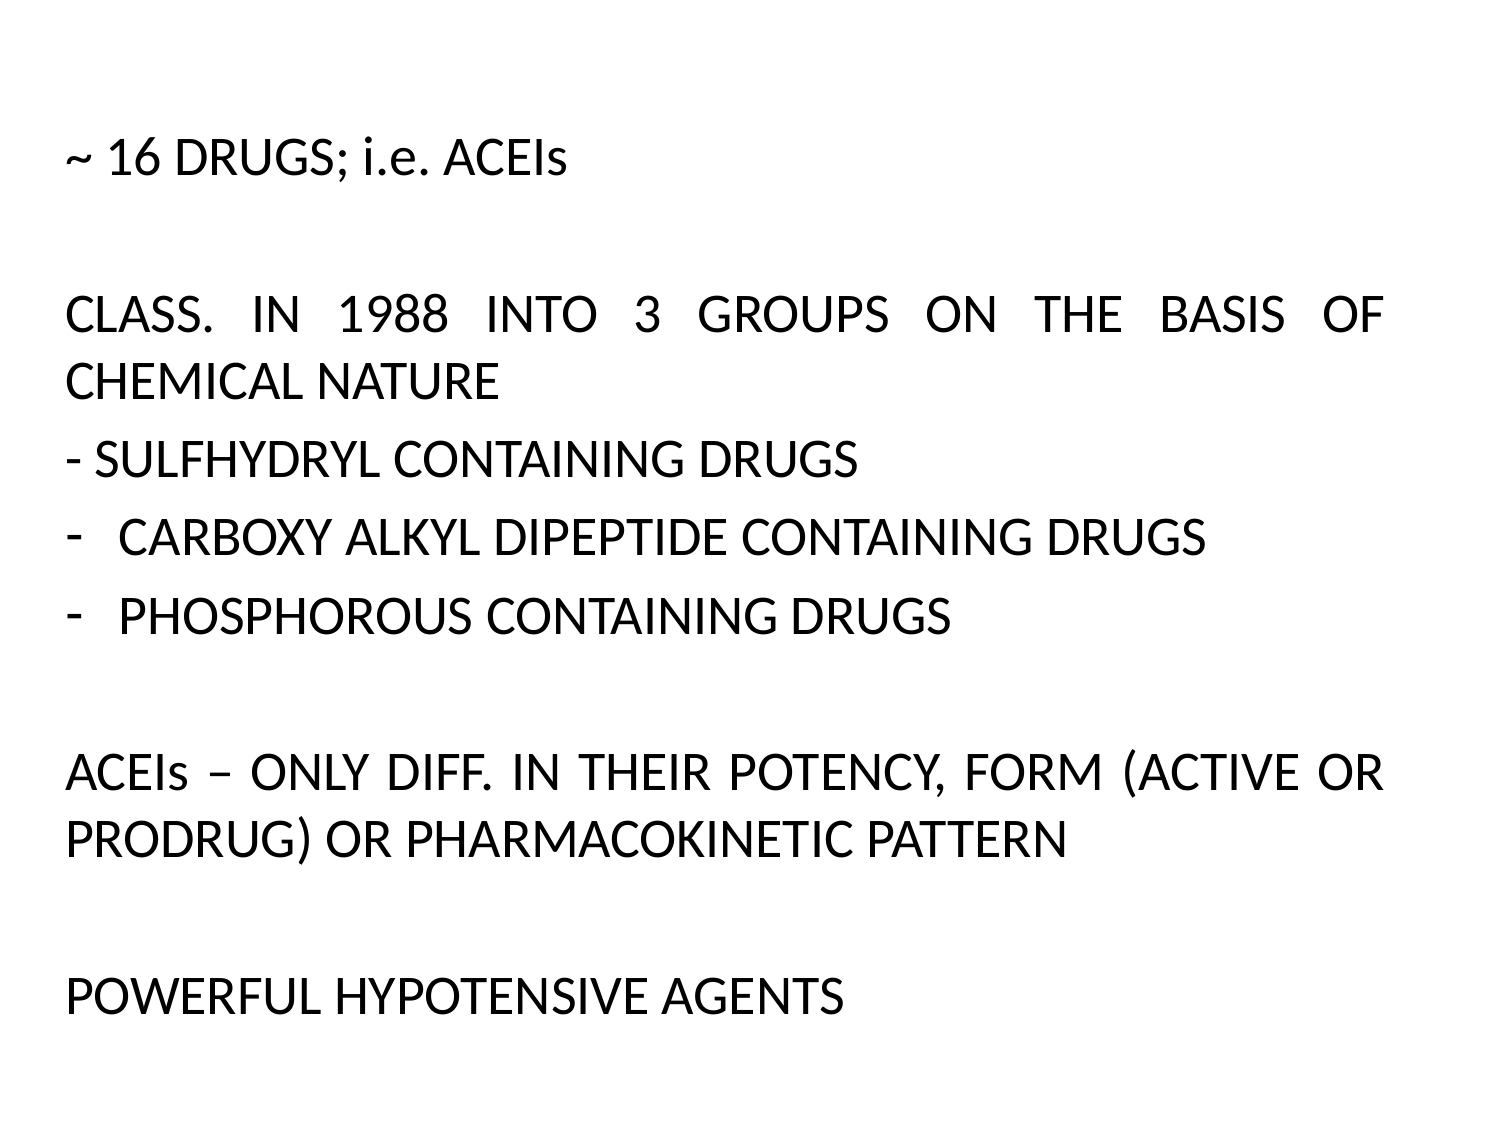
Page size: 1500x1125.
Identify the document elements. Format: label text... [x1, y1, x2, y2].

list ~ 16 DRUGS; i.e. ACEIs CLASS. IN 1988 INTO 3 GROUPS ON THE BASIS OF CHEMICAL NATURE - SULFHYDRYL CONTAINING DRUGS CARBOXY ALKYL DIPEPTIDE CONTAINING DRUGS PHOSPHOROUS CONTAINING DRUGS ACEIs – ONLY DIFF. IN THEIR POTENCY, FORM (ACTIVE OR PRODRUG) OR PHARMACOKINETIC PATTERN POWERFUL HYPOTENSIVE AGENTS [50, 112, 1400, 1038]
